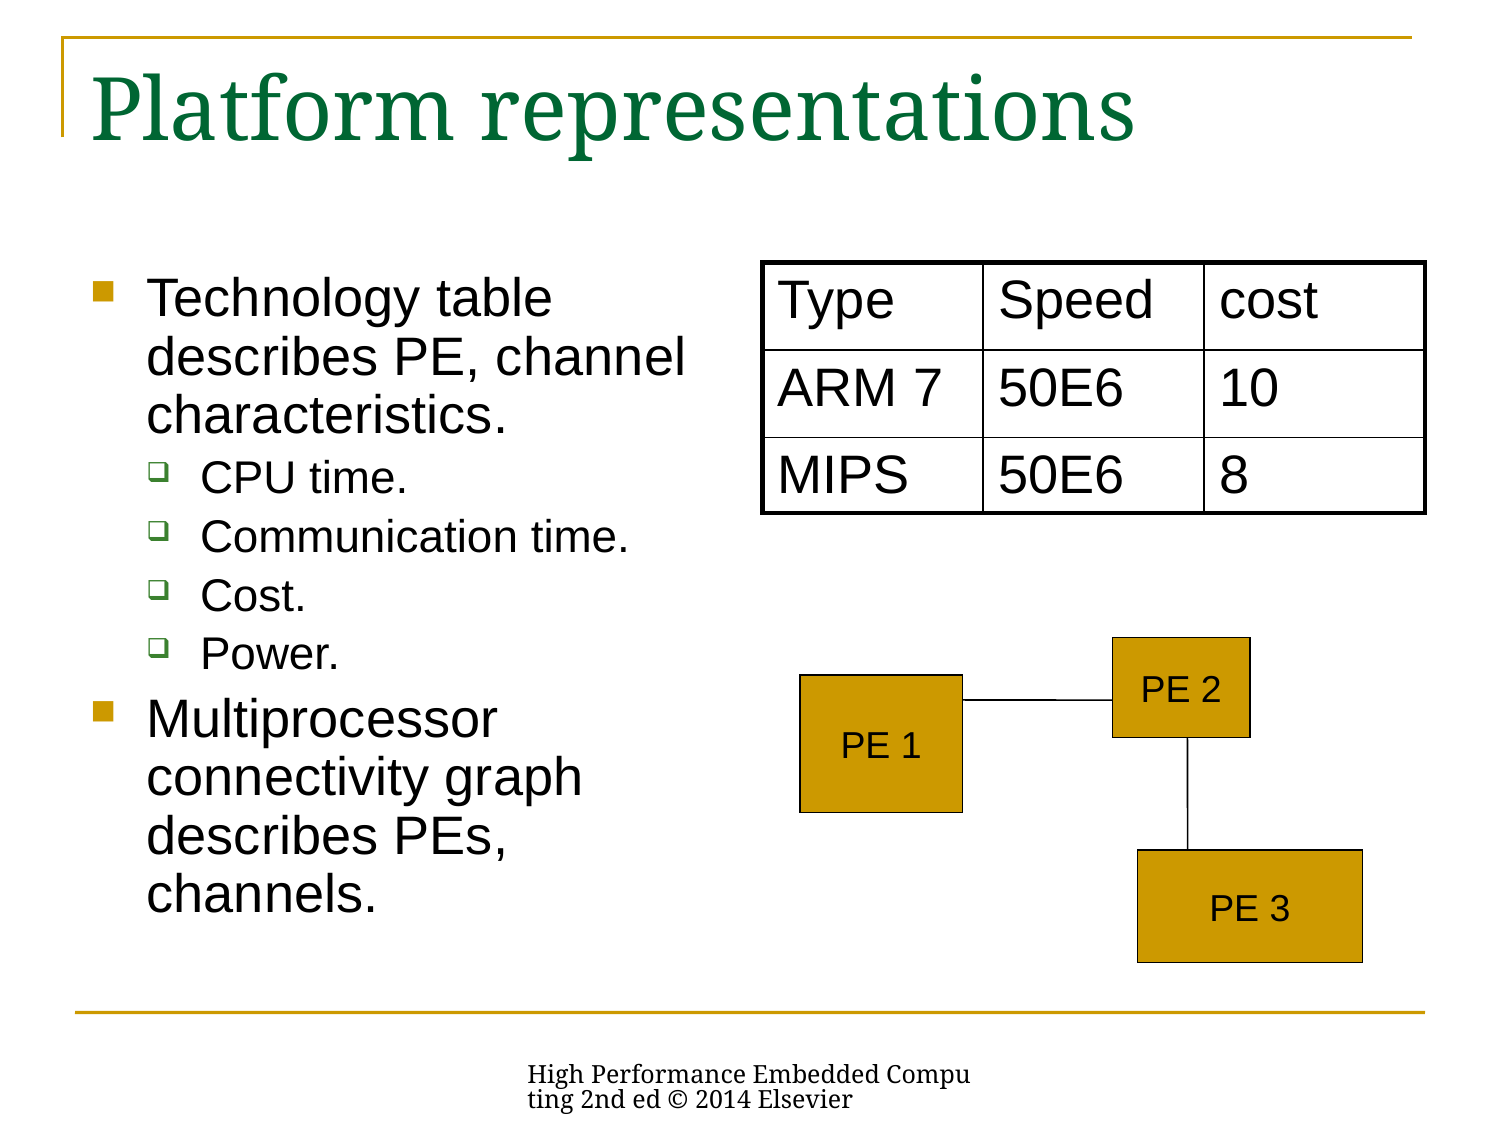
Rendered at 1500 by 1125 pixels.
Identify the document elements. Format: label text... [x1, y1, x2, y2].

text_box PE 2 [1112, 637, 1250, 738]
text_box PE 1 [799, 674, 963, 813]
text_box PE 3 [1137, 849, 1363, 963]
table_cell ARM 7 [765, 351, 982, 437]
table_header Type [765, 265, 982, 349]
table_cell 50E6 [984, 351, 1203, 437]
table_cell 50E6 [984, 438, 1203, 511]
table_cell MIPS [765, 438, 982, 511]
footer High Performance Embedded Computing 2nd ed © 2014 Elsevier [512, 1025, 988, 1100]
table_cell 10 [1205, 351, 1423, 437]
table_header cost [1205, 265, 1423, 349]
title Platform representations [75, 45, 1425, 233]
table_header Speed [984, 265, 1203, 349]
list Technology table describes PE, channel characteristics. CPU time. Communication time. Cost. Power. Multiprocessor connectivity graph describes PEs, channels. [75, 262, 738, 1006]
table_cell 8 [1205, 438, 1423, 511]
